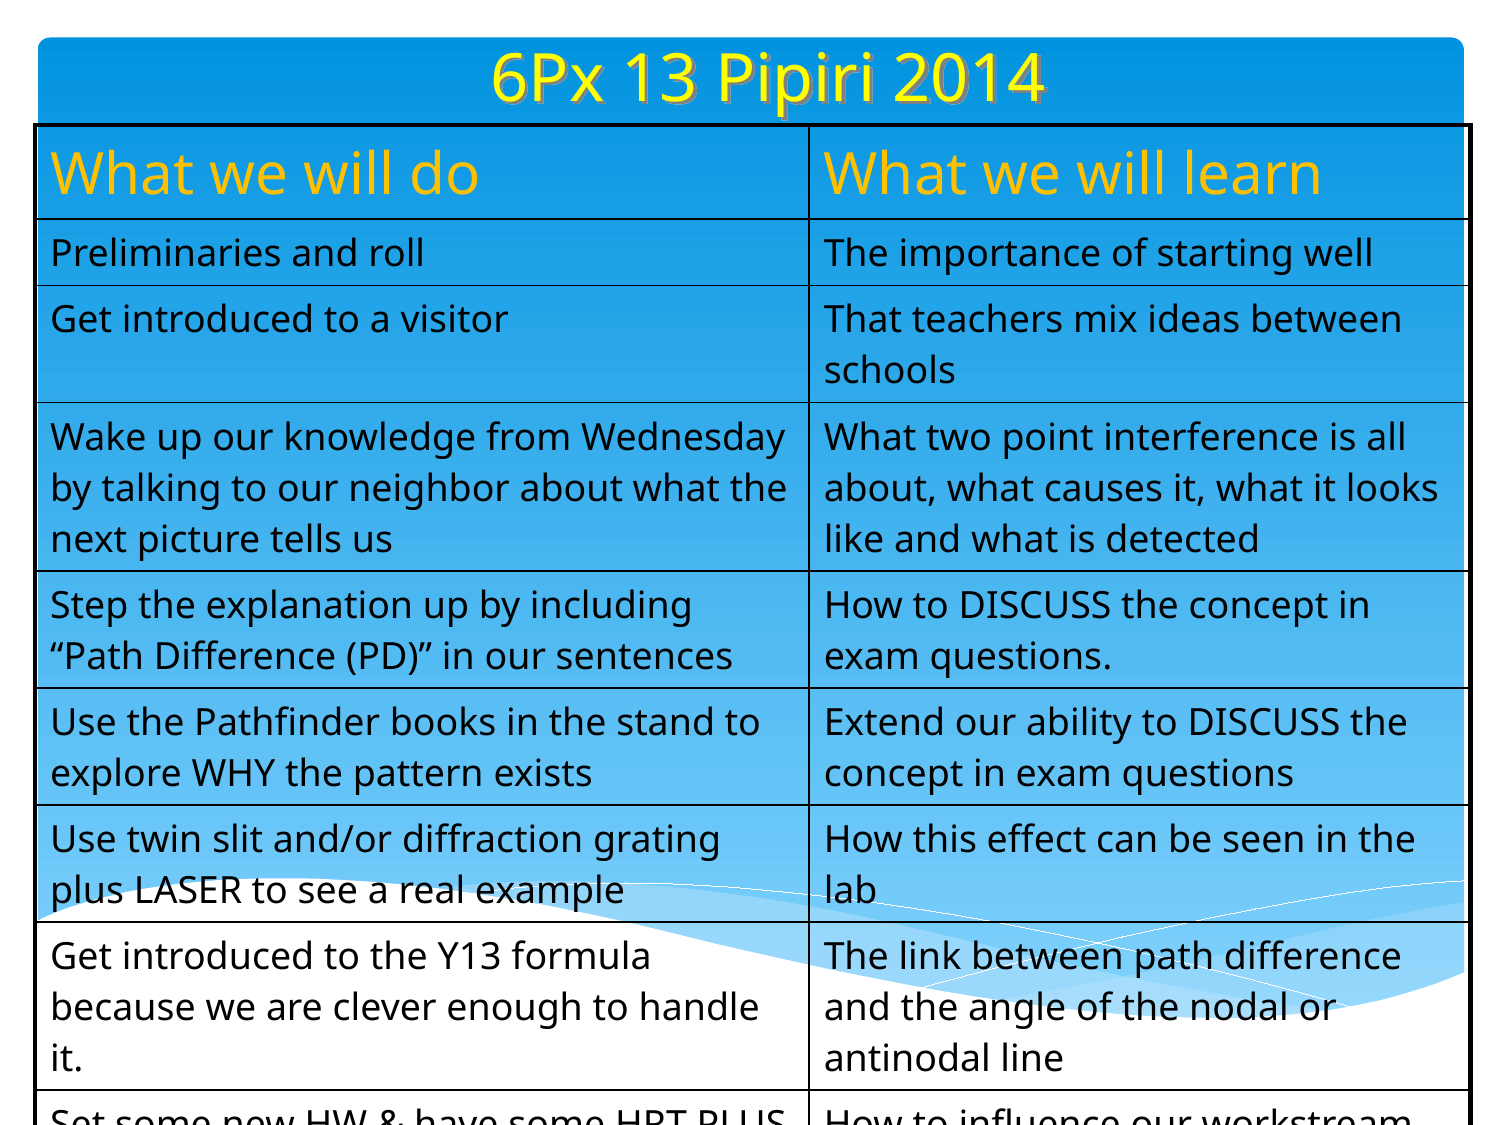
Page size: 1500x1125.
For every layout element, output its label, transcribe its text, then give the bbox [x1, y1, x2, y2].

table_cell How to influence our workstream and when Waves, unit 5 is due. [810, 1091, 1468, 1125]
table_cell Use the Pathfinder books in the stand to explore WHY the pattern exists [37, 689, 808, 804]
table_cell Preliminaries and roll [37, 220, 808, 285]
table_cell Step the explanation up by including “Path Difference (PD)” in our sentences [37, 572, 808, 687]
table_cell Extend our ability to DISCUSS the concept in exam questions [810, 689, 1468, 804]
table_cell How this effect can be seen in the lab [810, 806, 1468, 921]
table_cell Set some new HW & have some HRT PLUS extra for those who want a challenge [37, 1091, 808, 1125]
table_cell How to DISCUSS the concept in exam questions. [810, 572, 1468, 687]
table_header What we will learn [810, 127, 1468, 218]
table_cell That teachers mix ideas between schools [810, 286, 1468, 402]
table_cell Get introduced to a visitor [37, 286, 808, 402]
table_cell Get introduced to the Y13 formula because we are clever enough to handle it. [37, 923, 808, 1089]
table_header What we will do [37, 127, 808, 218]
table_cell The link between path difference and the angle of the nodal or antinodal line [810, 923, 1468, 1089]
table_cell Wake up our knowledge from Wednesday by talking to our neighbor about what the next picture tells us [37, 403, 808, 570]
table_cell What two point interference is all about, what causes it, what it looks like and what is detected [810, 403, 1468, 570]
text_box 6Px 13 Pipiri 2014 [162, 24, 1375, 123]
table_cell Use twin slit and/or diffraction grating plus LASER to see a real example [37, 806, 808, 921]
table_cell The importance of starting well [810, 220, 1468, 285]
